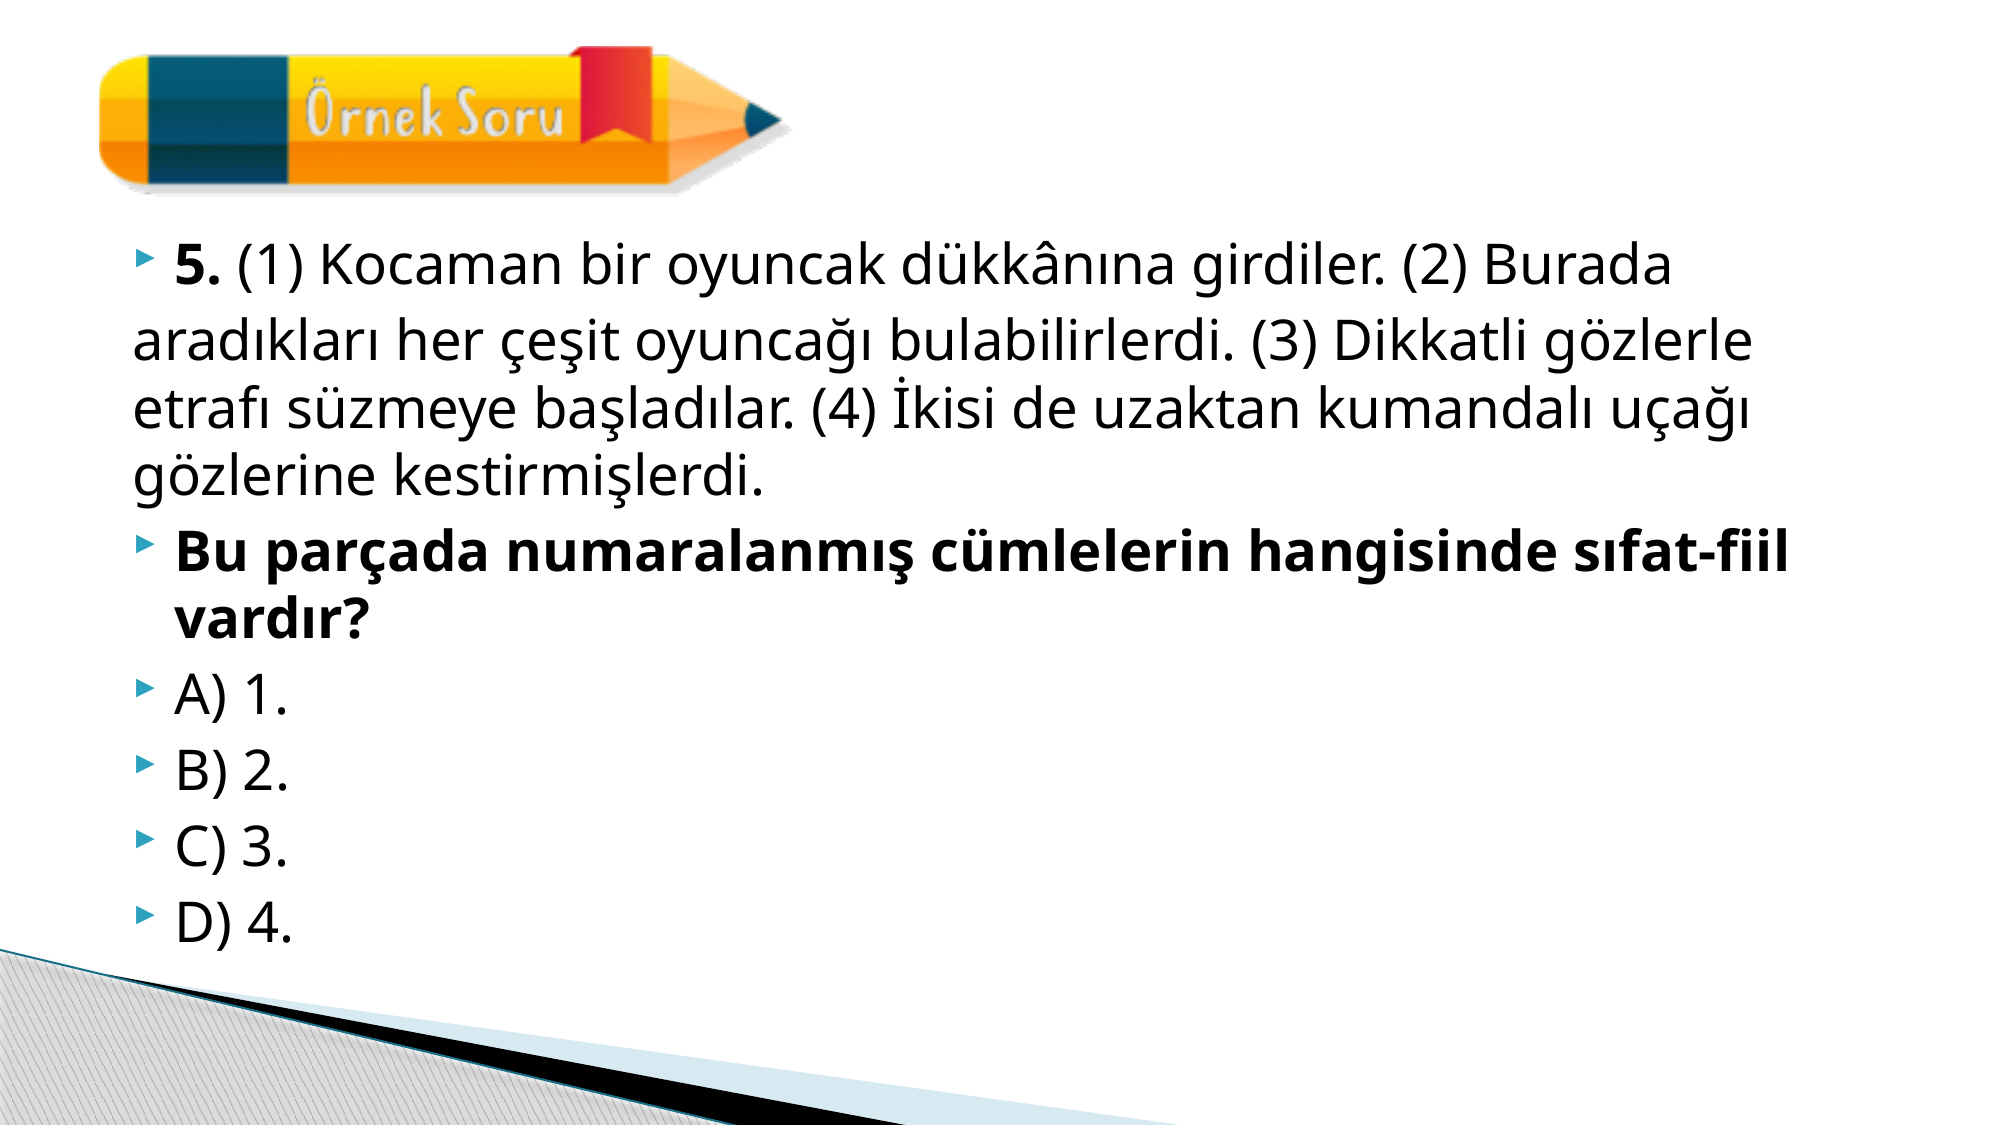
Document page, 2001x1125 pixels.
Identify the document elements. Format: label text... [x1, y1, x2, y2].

list 5. (1) Kocaman bir oyuncak dükkânına girdiler. (2) Burada aradıkları her çeşit oyuncağı bulabilirlerdi. (3) Dikkatli gözlerle etrafı süzmeye başladılar. (4) İkisi de uzaktan kumandalı uçağı gözlerine kestirmişlerdi. Bu parçada numaralanmış cümlelerin hangisinde sıfat-fiil vardır? A) 1. B) 2. C) 3. D) 4. [99, 221, 1900, 986]
picture [99, 46, 794, 199]
